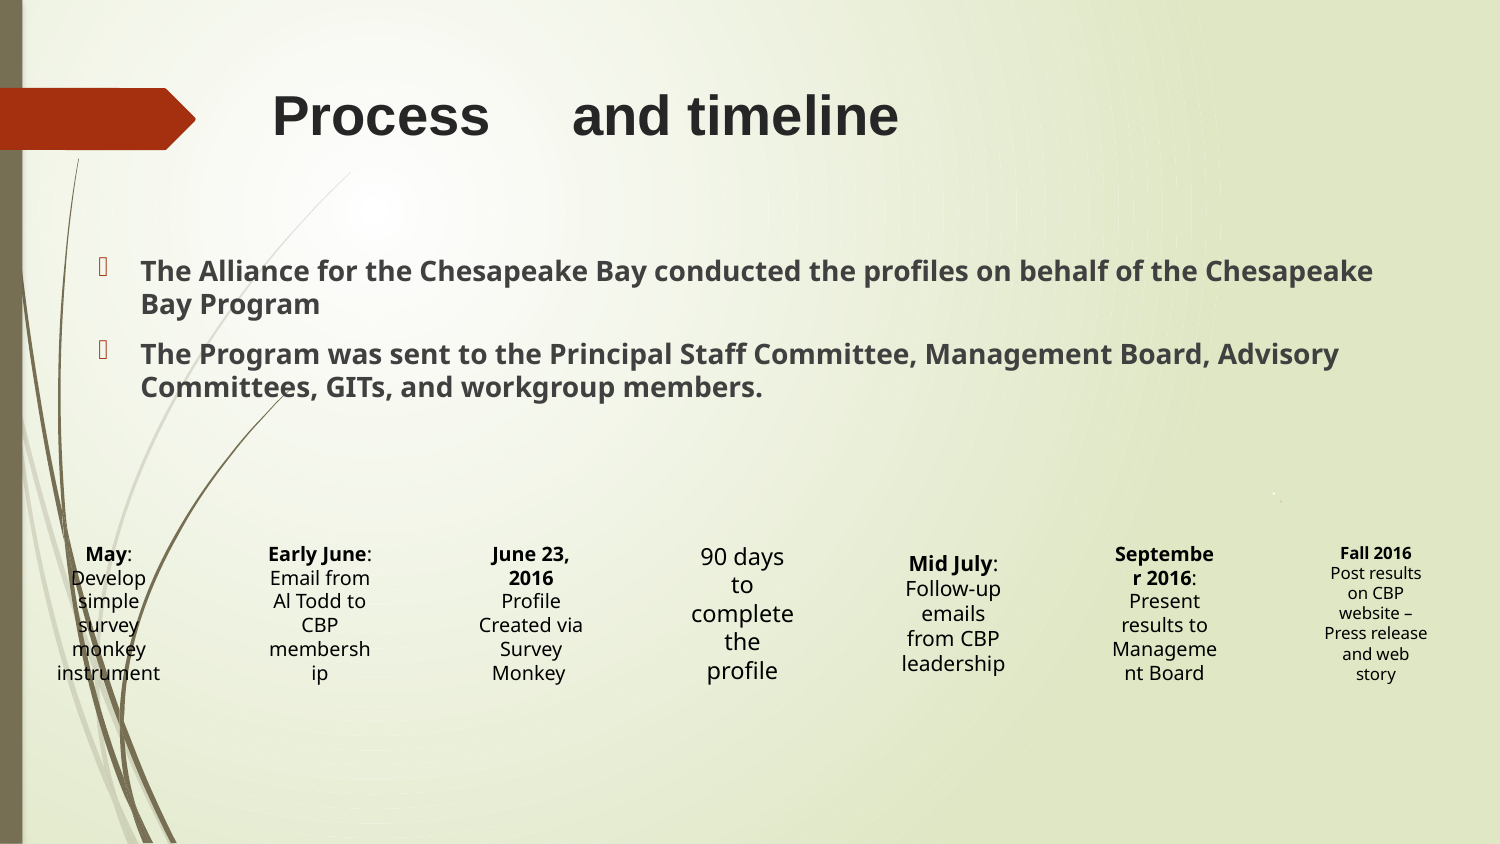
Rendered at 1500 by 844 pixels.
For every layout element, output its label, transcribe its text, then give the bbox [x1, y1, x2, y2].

title Process and timeline [257, 71, 1500, 191]
list The Alliance for the Chesapeake Bay conducted the profiles on behalf of the Chesapeake Bay Program The Program was sent to the Principal Staff Committee, Management Board, Advisory Committees, GITs, and workgroup members. [83, 245, 1407, 357]
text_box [0, 358, 1479, 778]
